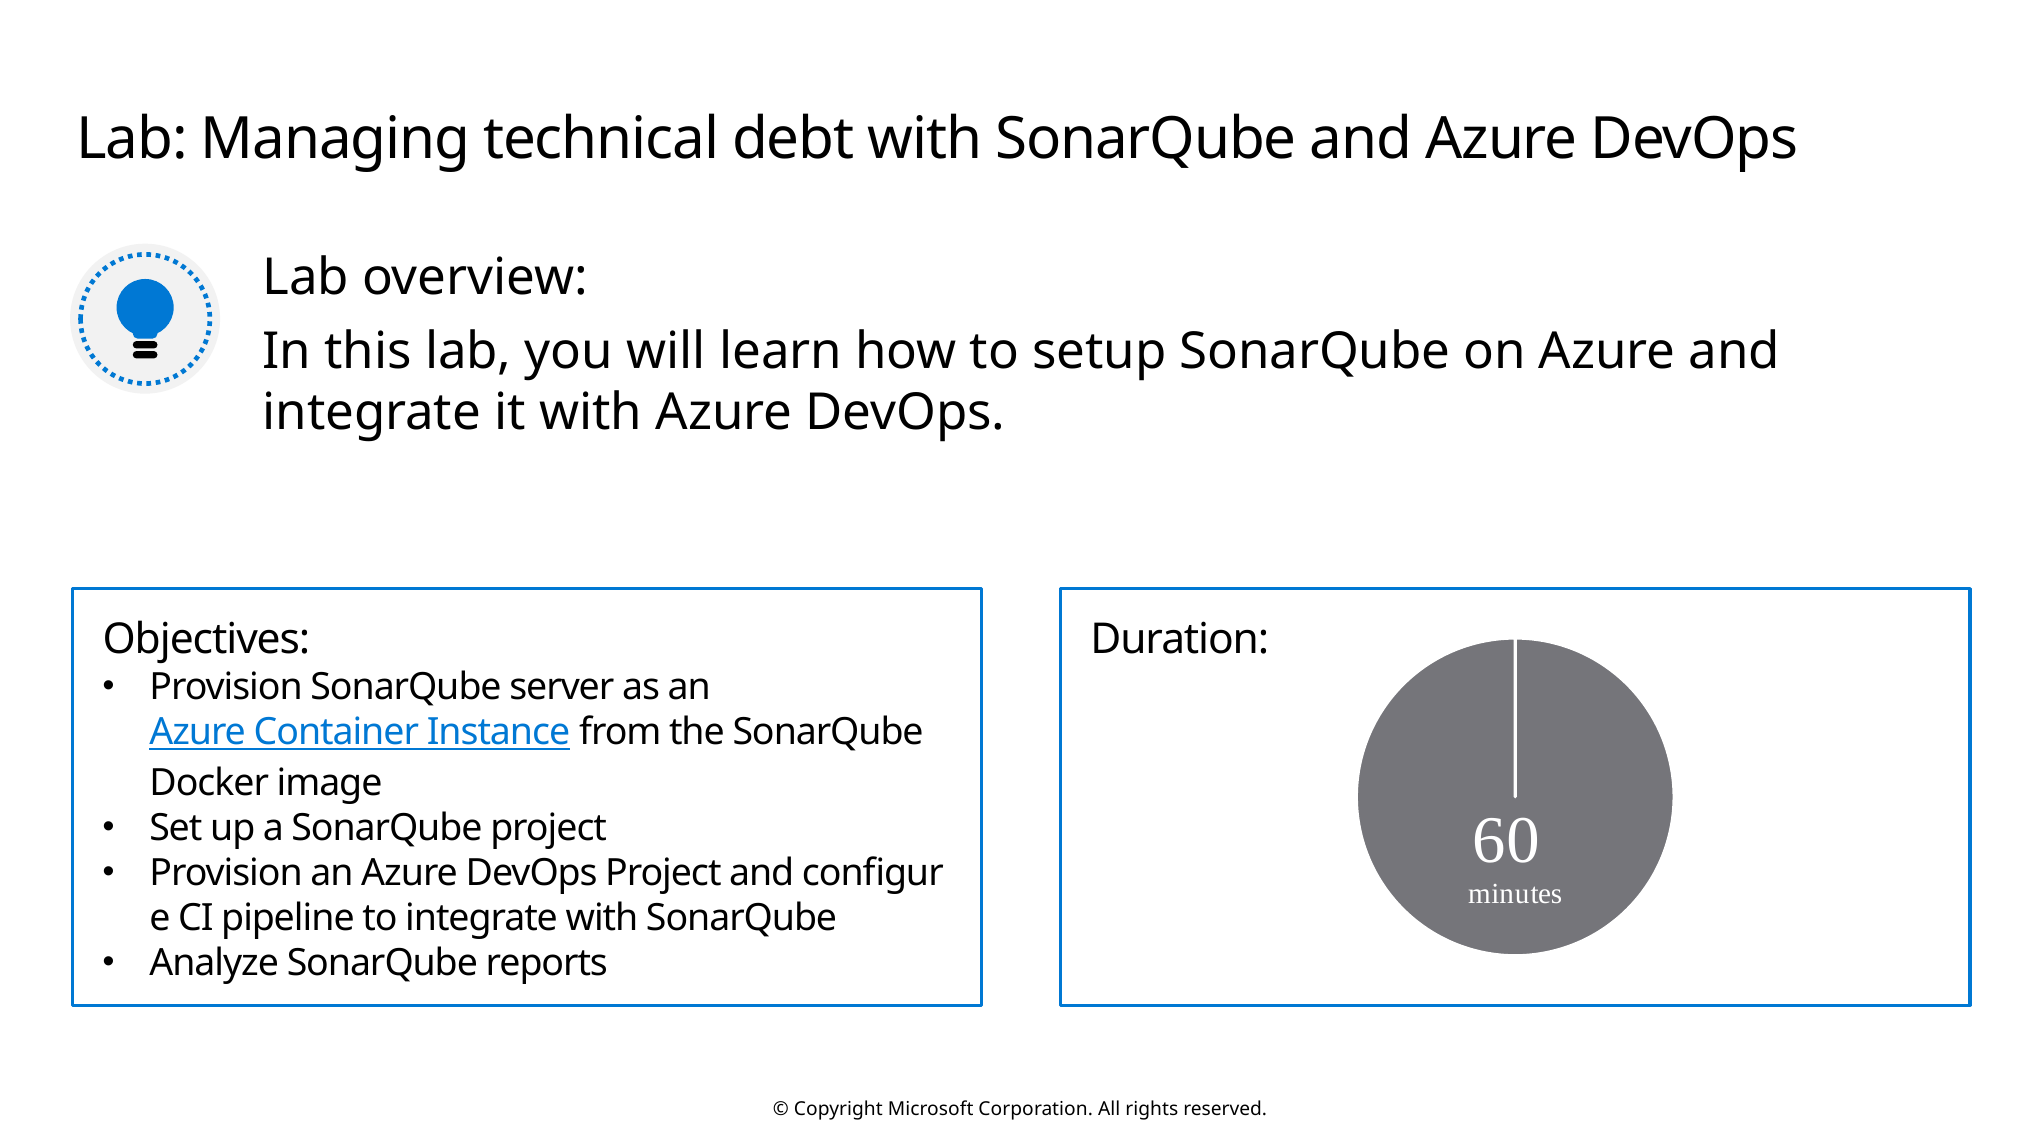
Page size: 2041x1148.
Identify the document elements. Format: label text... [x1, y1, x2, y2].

list Duration: [1059, 587, 1972, 1007]
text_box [69, 243, 221, 394]
list Lab overview: In this lab, you will learn how to setup SonarQube on Azure and integrate it with Azure DevOps. [262, 243, 1971, 394]
list Objectives: Provision SonarQube server as an Azure Container Instance from the SonarQube Docker image Set up a SonarQube project Provision an Azure DevOps Project and configure CI pipeline to integrate with SonarQube Analyze SonarQube reports [71, 587, 983, 1007]
title Lab: Managing technical debt with SonarQube and Azure DevOps [76, 93, 1968, 230]
chart [1266, 631, 1764, 963]
